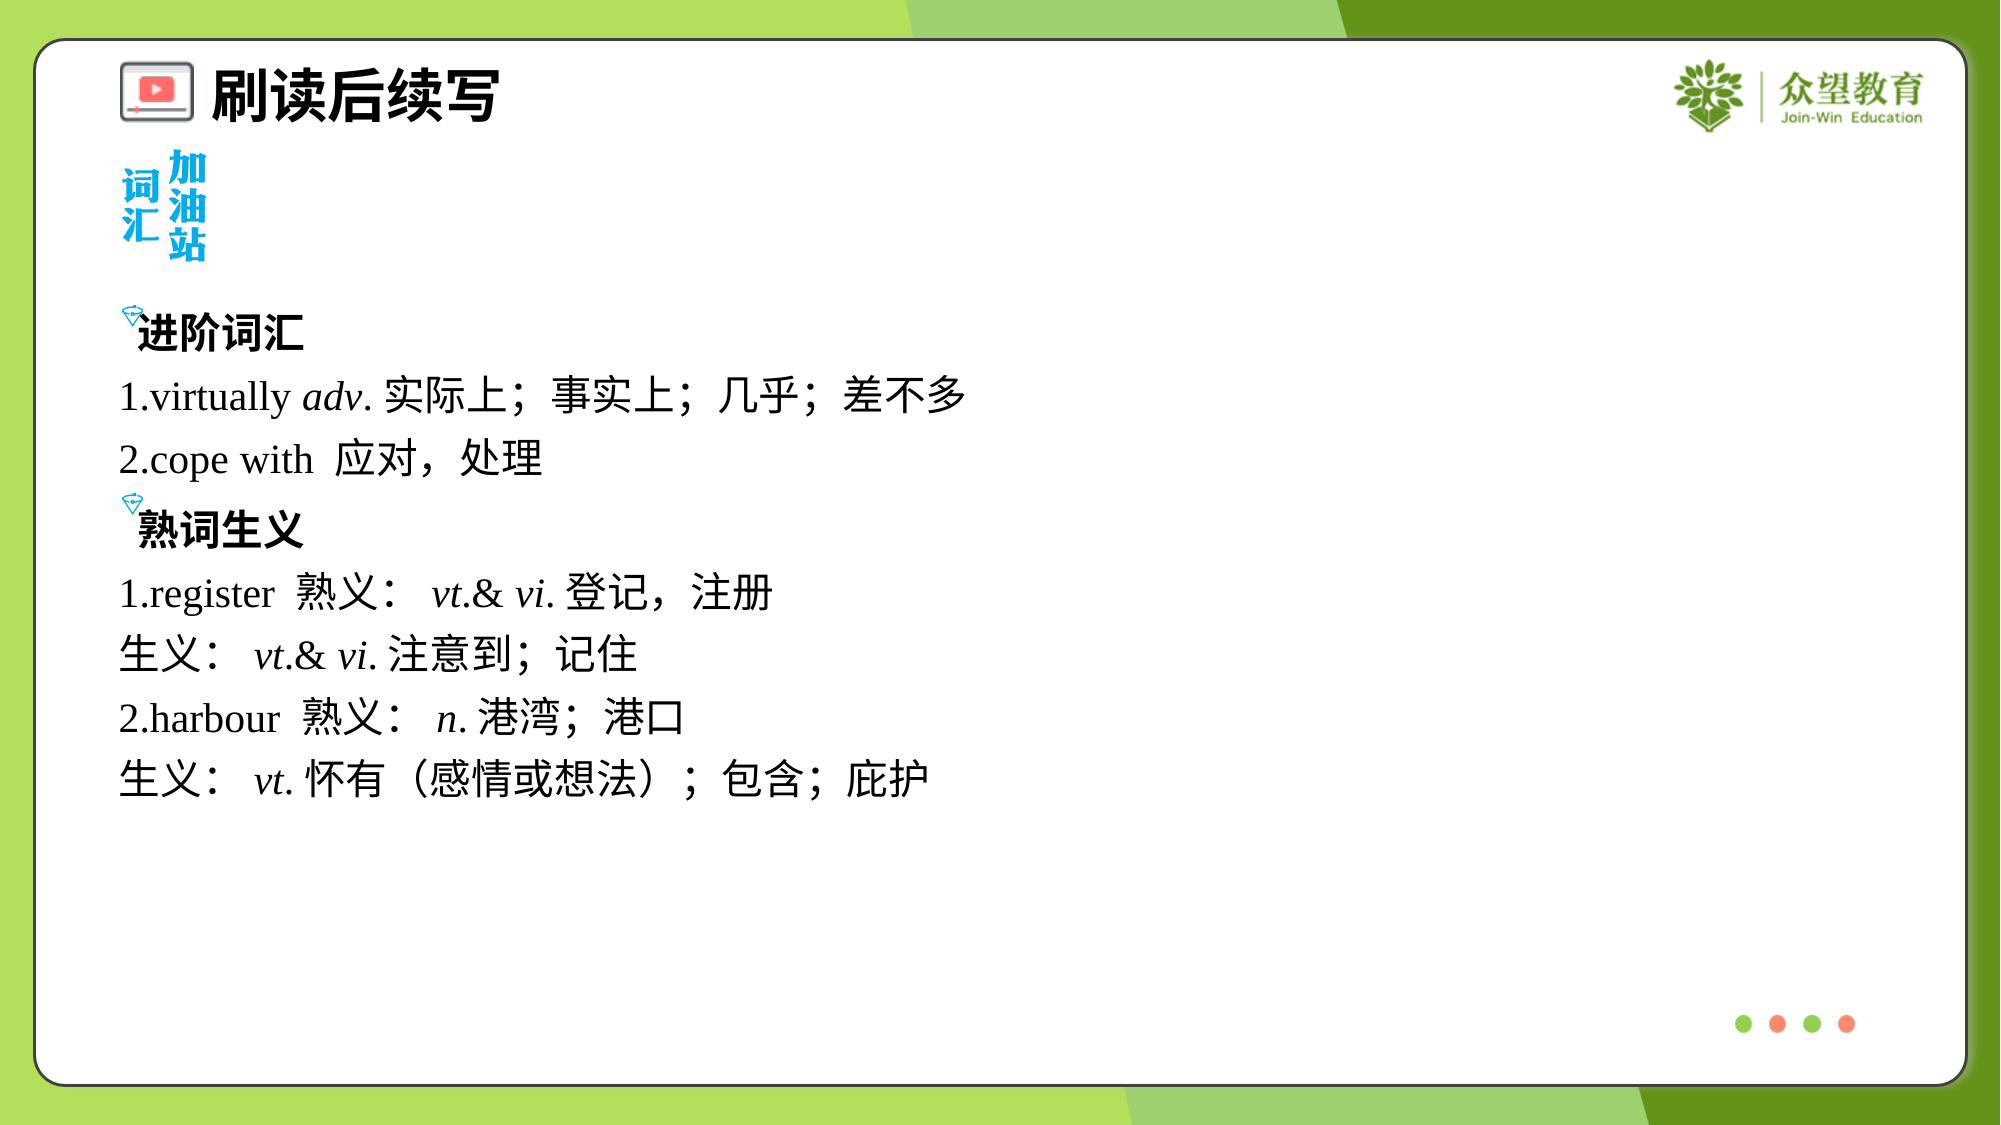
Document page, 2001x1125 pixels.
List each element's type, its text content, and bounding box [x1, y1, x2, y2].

text_box &4& 进阶词汇 1.virtually adv.实际上；事实上；几乎；差不多 2.cope with 应对，处理 &5& 熟词生义 1.register 熟义：vt.& vi.登记，注册 生义：vt.& vi.注意到；记住 2.harbour 熟义：n.港湾；港口 生义：vt.怀有（感情或想法）；包含；庇护 [118, 284, 1882, 781]
picture [0, 0, 2000, 1125]
